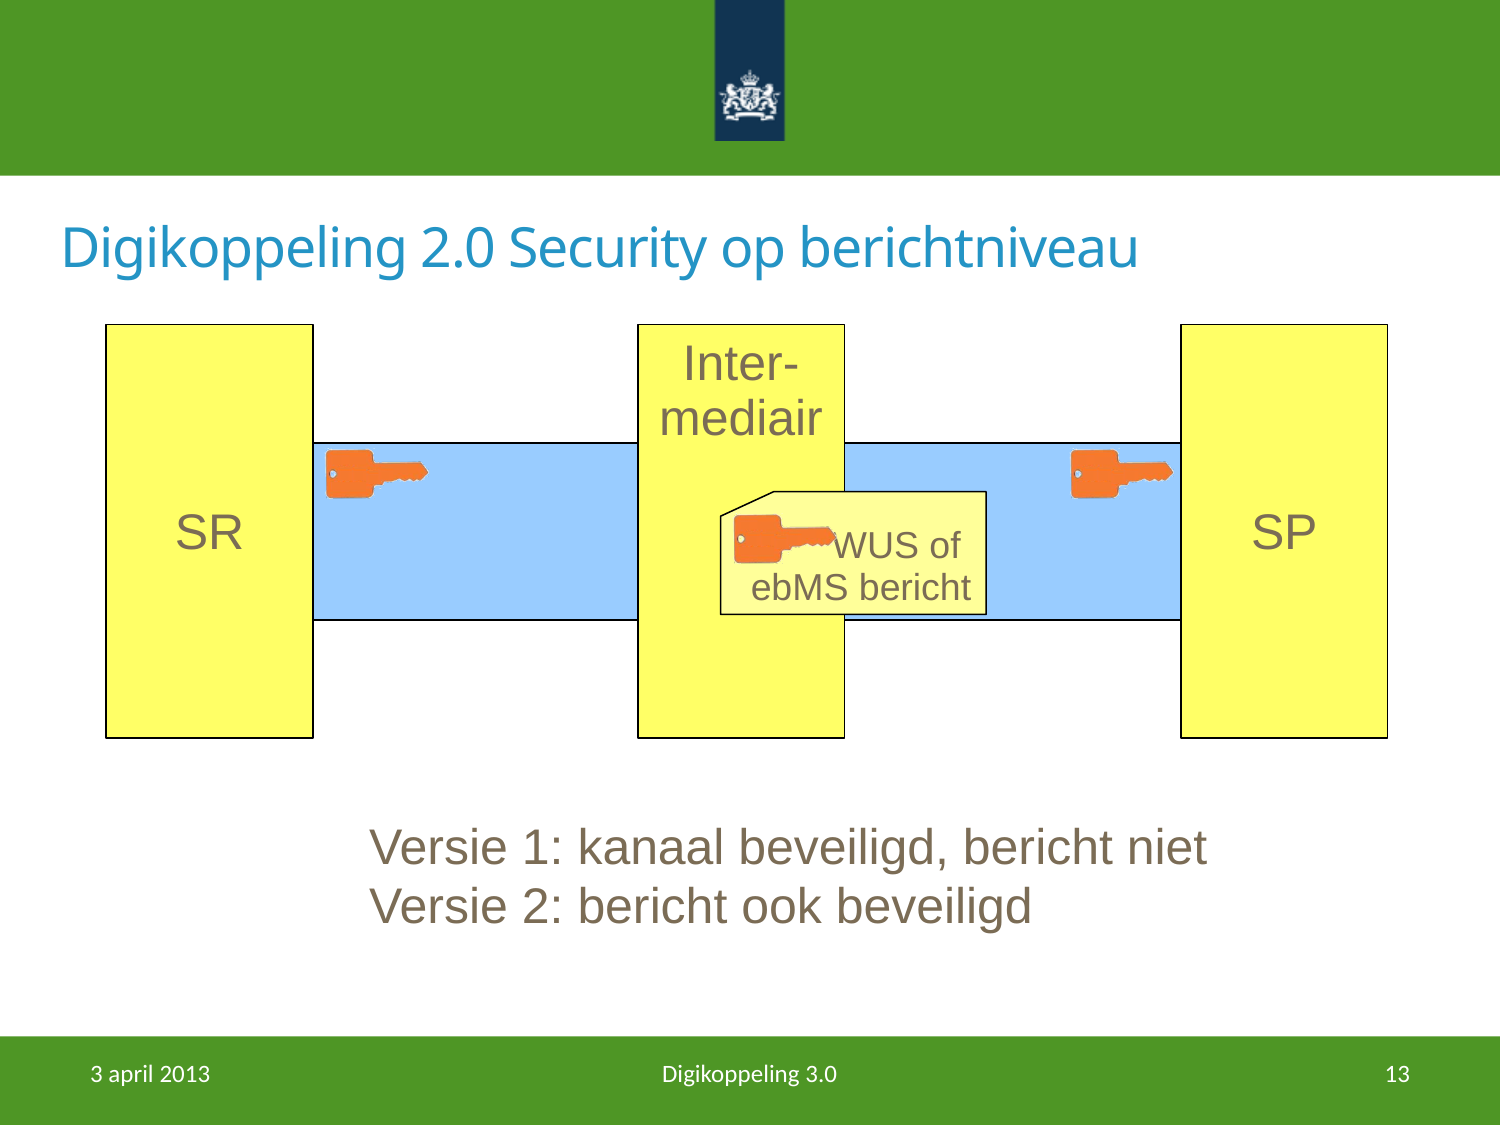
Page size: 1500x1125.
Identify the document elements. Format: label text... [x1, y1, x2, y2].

text_box [845, 442, 1182, 621]
text_box SR [106, 324, 313, 738]
text_box SP [1180, 324, 1388, 738]
footer Digikoppeling 3.0 [512, 1042, 988, 1103]
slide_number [75, 1042, 425, 1103]
text_box [312, 442, 637, 621]
picture [1068, 448, 1174, 499]
text_box WUS of ebMS bericht [720, 491, 987, 615]
text_box Versie 1: kanaal beveiligd, bericht niet [354, 809, 1190, 880]
picture [0, 0, 1500, 141]
text_box Versie 2: bericht ook beveiligd [354, 868, 1015, 939]
picture [324, 448, 430, 499]
title Digikoppeling 2.0 Security op berichtniveau [60, 202, 1348, 296]
picture [731, 513, 837, 564]
text_box Inter- mediair [637, 324, 845, 738]
slide_number 13 [1074, 1042, 1425, 1103]
